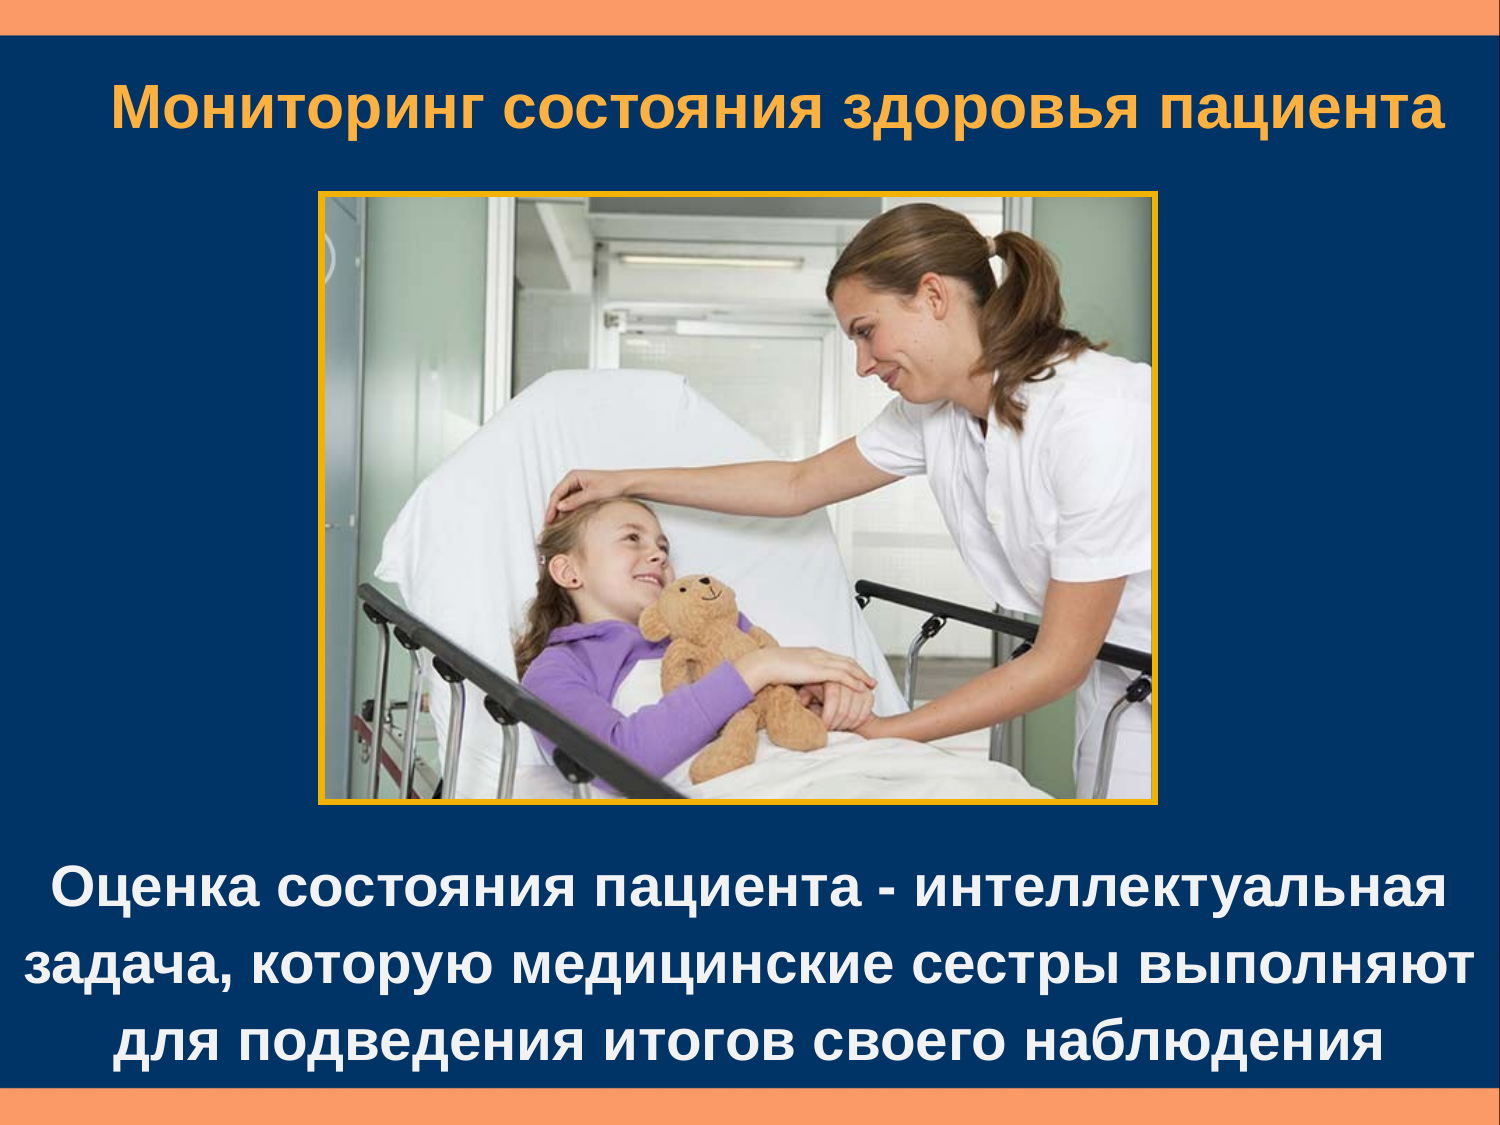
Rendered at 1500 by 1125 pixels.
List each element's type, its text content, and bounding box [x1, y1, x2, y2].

text_box Оценка состояния пациента - интеллектуальная задача, которую медицинские сестры выполняют для подведения итогов своего наблюдения [0, 834, 1500, 1080]
picture [0, 0, 1500, 834]
text_box Мониторинг состояния здоровья пациента [95, 58, 1462, 148]
picture [0, 1080, 1500, 1125]
